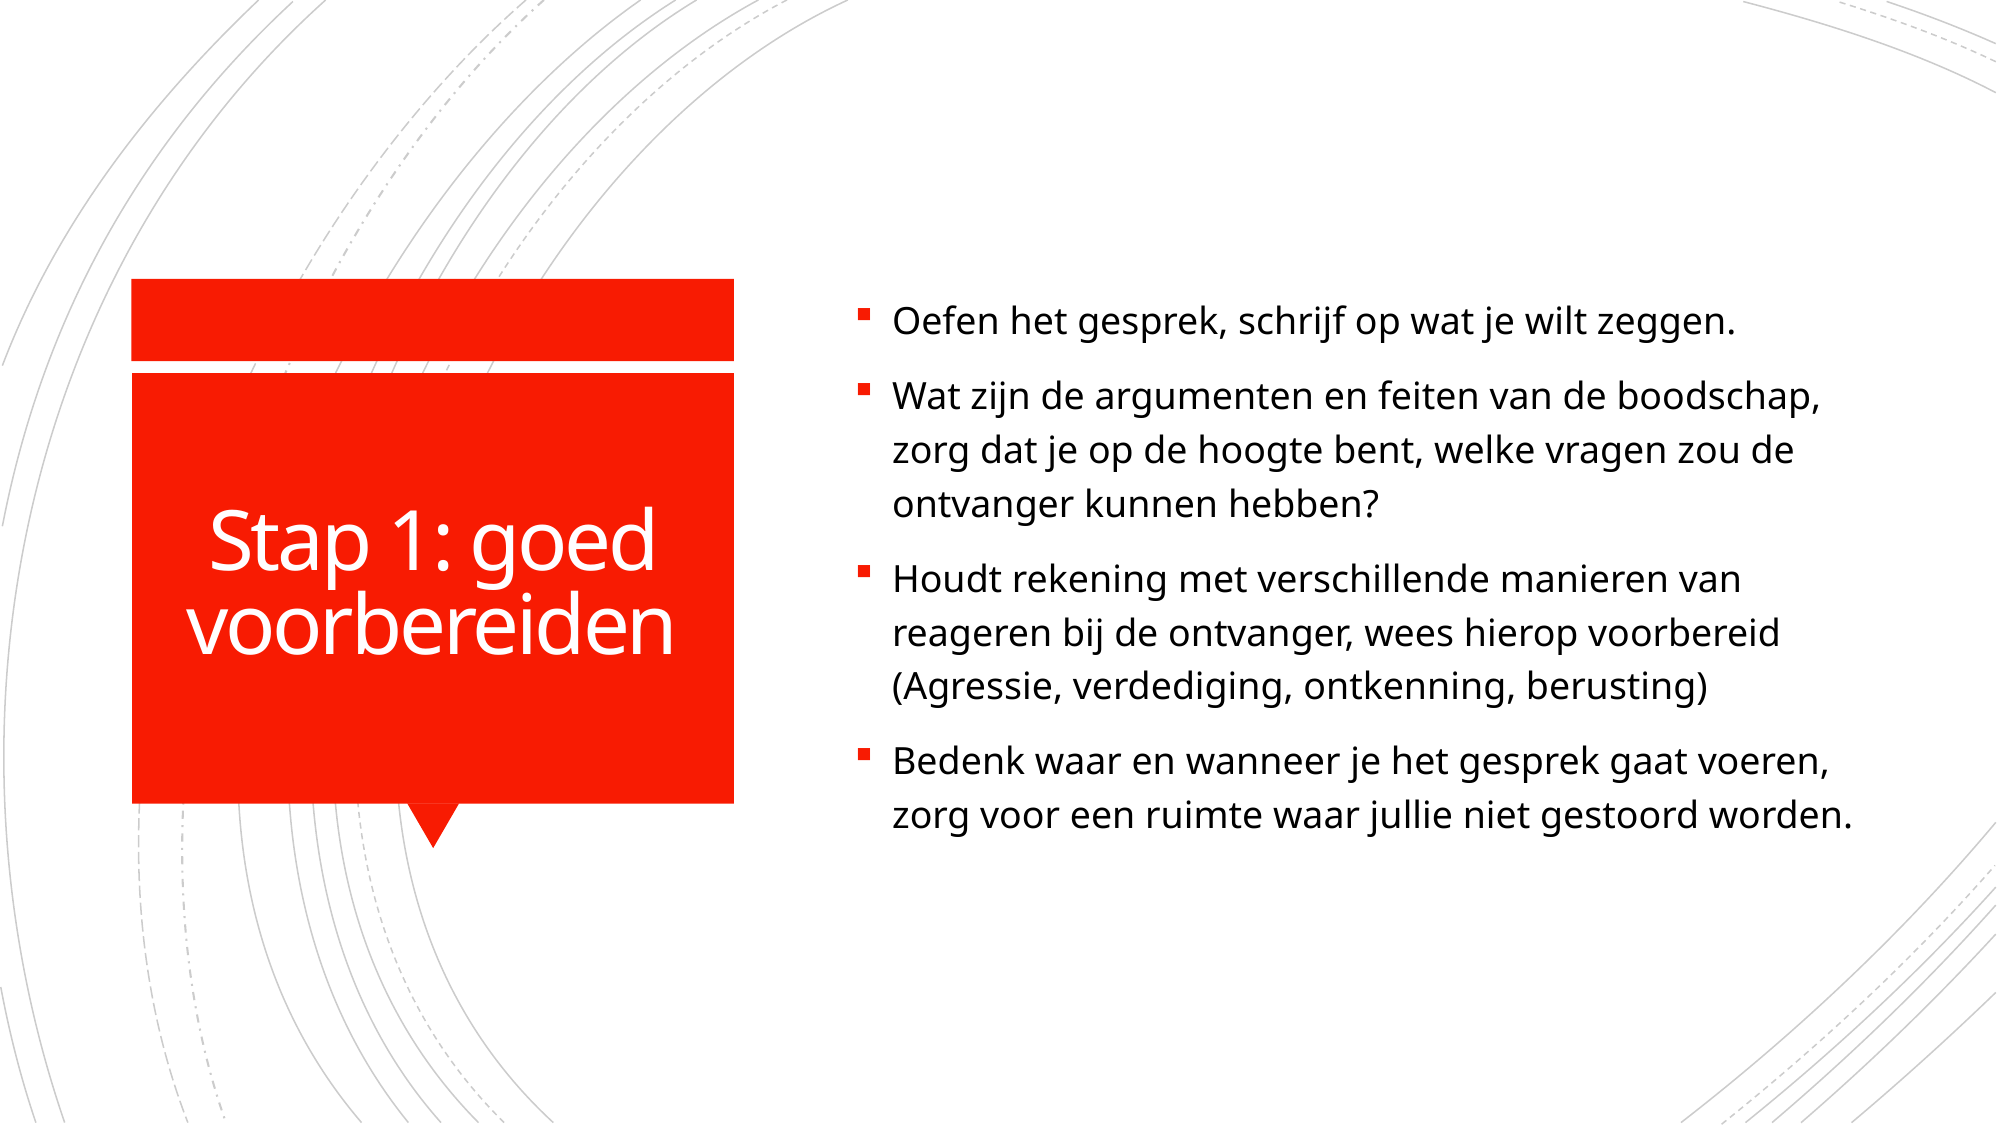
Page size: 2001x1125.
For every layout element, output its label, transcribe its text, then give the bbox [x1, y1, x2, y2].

title Stap 1: goed voorbereiden [145, 385, 720, 789]
list Oefen het gesprek, schrijf op wat je wilt zeggen. Wat zijn de argumenten en feiten van de boodschap, zorg dat je op de hoogte bent, welke vragen zou de ontvanger kunnen hebben? Houdt rekening met verschillende manieren van reageren bij de ontvanger, wees hierop voorbereid (Agressie, verdediging, ontkenning, berusting) Bedenk waar en wanneer je het gesprek gaat voeren, zorg voor een ruimte waar jullie niet gestoord worden. [839, 131, 1871, 993]
